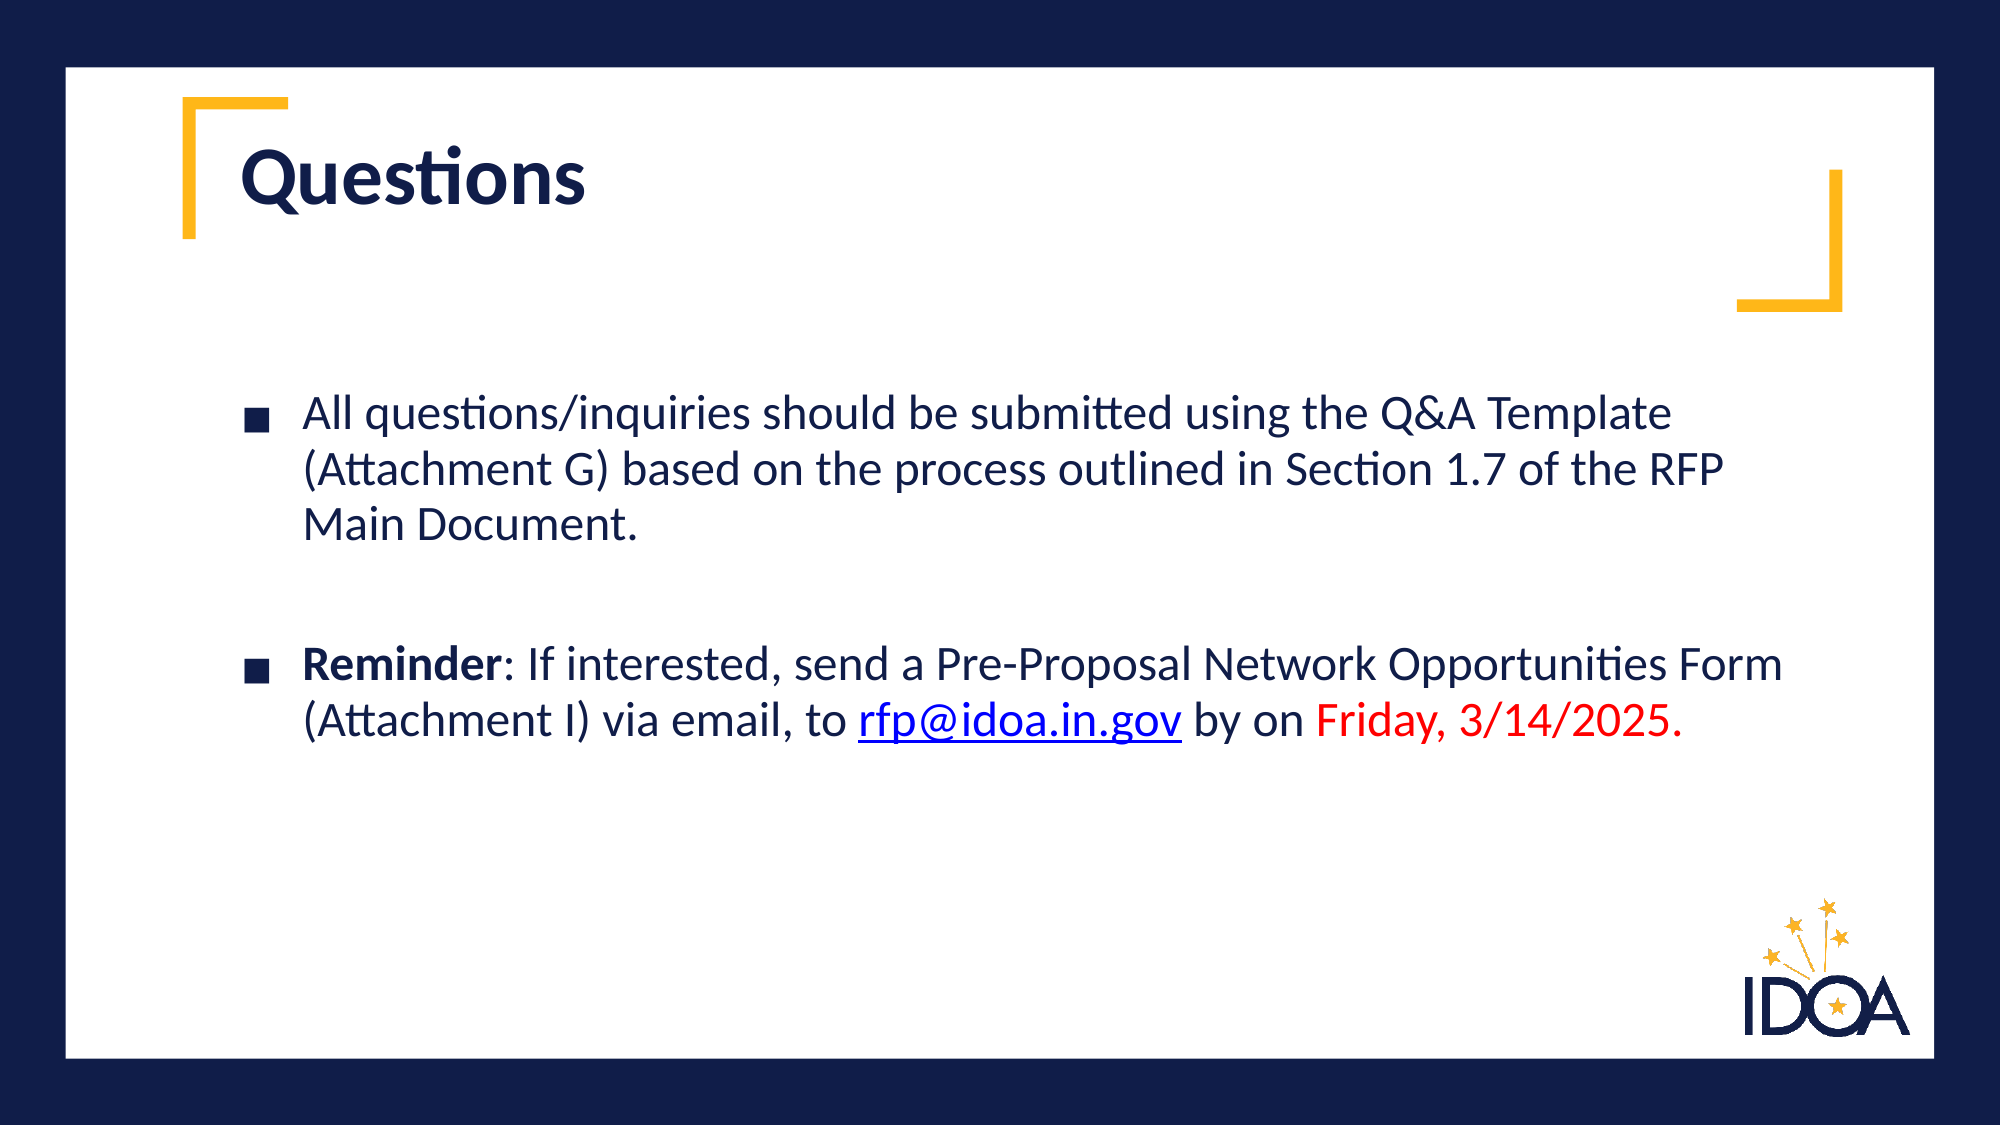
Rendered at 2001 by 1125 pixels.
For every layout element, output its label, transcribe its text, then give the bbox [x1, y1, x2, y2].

list All questions/inquiries should be submitted using the Q&A Template (Attachment G) based on the process outlined in Section 1.7 of the RFP Main Document. Reminder: If interested, send a Pre-Proposal Network Opportunities Form (Attachment I) via email, to rfp@idoa.in.gov by on Friday, 3/14/2025. [225, 377, 1800, 813]
picture [1702, 857, 1959, 1114]
title Questions [225, 125, 1800, 262]
